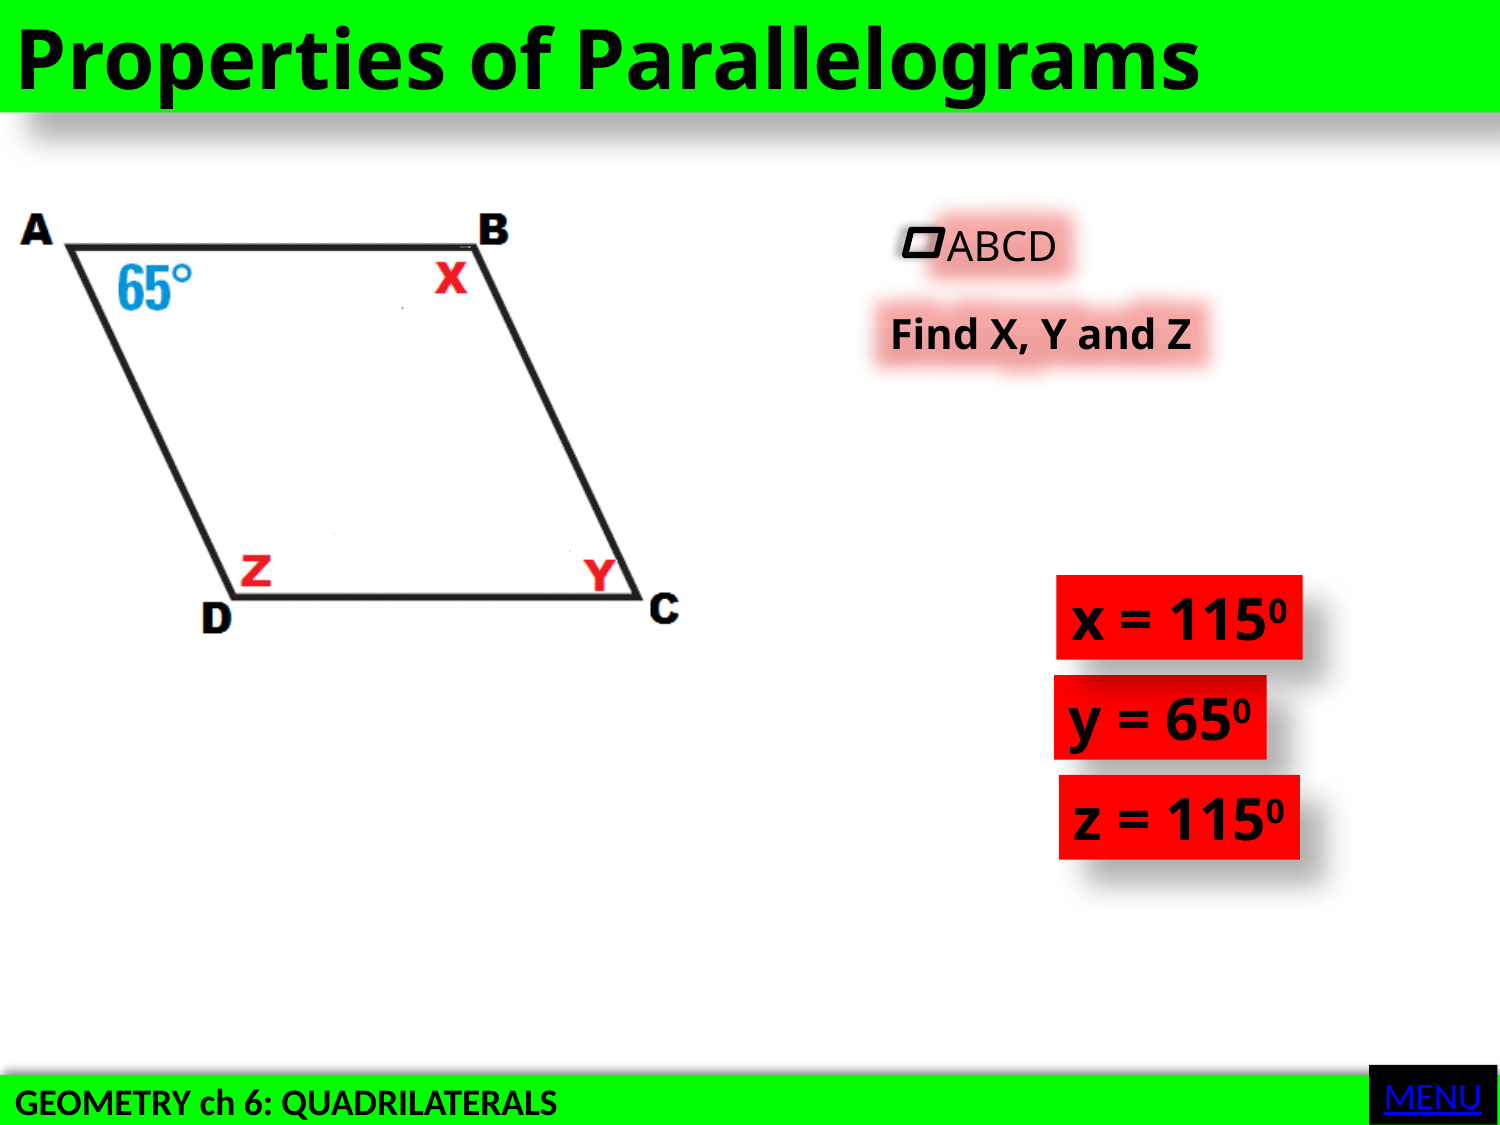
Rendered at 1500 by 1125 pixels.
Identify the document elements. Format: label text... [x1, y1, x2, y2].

text_box y = 650 [1054, 675, 1267, 760]
text_box Properties of Parallelograms [0, 0, 1500, 114]
text_box [903, 228, 945, 257]
text_box x = 1150 [1056, 575, 1303, 660]
picture [0, 187, 704, 654]
text_box GEOMETRY ch 6: QUADRILATERALS [0, 1073, 1369, 1125]
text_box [1074, 675, 1267, 697]
text_box z = 1150 [1058, 774, 1300, 860]
text_box Find X, Y and Z [874, 299, 1238, 365]
text_box MENU [1369, 1064, 1498, 1125]
text_box ABCD [899, 212, 1113, 270]
